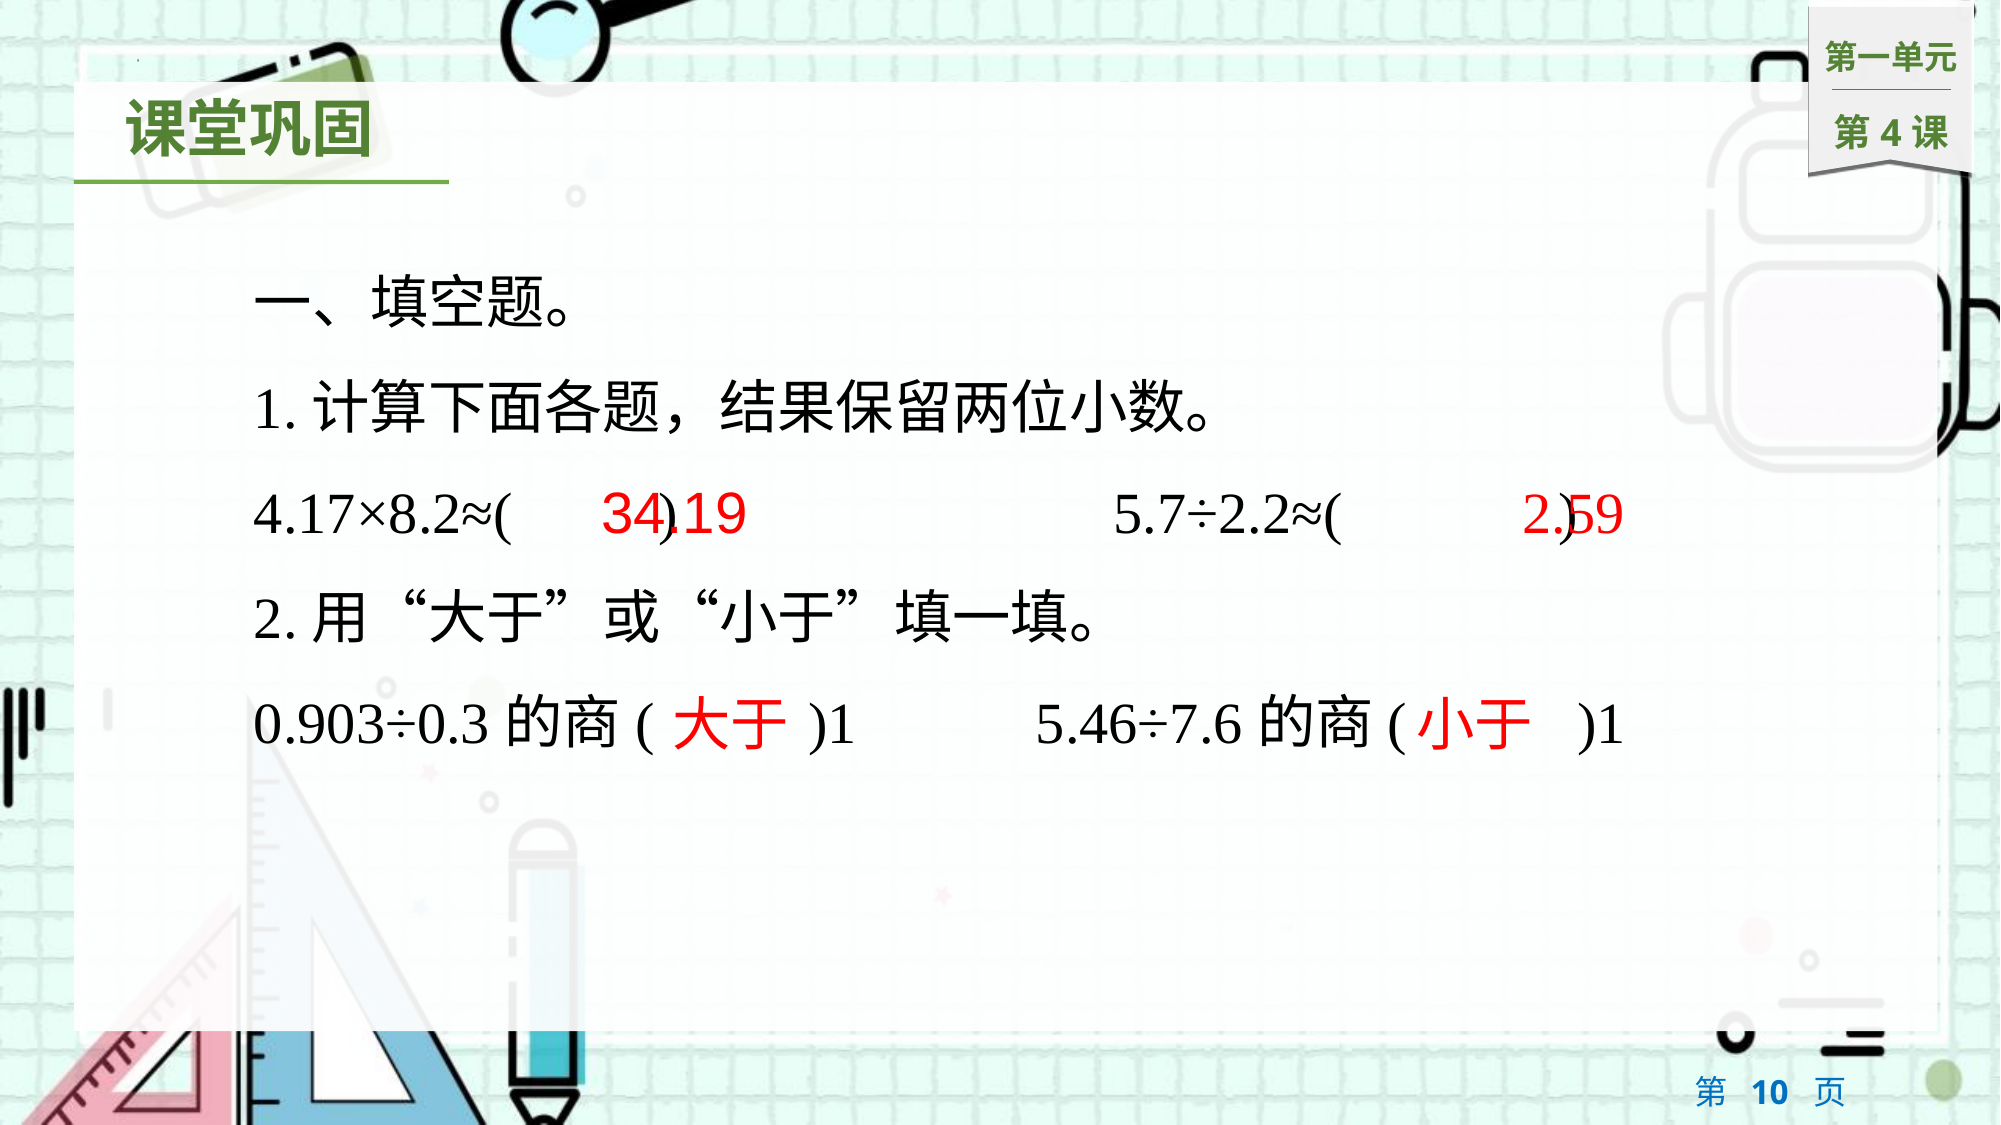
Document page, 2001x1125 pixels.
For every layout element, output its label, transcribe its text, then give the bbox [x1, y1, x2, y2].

list 34.19 [586, 432, 859, 538]
text_box 小于 [1401, 645, 1603, 751]
text_box 大于 [657, 645, 859, 751]
picture [0, 0, 2000, 1125]
picture [1938, 168, 1971, 176]
list 一、填空题。 1.计算下面各题，结果保留两位小数。 4.17×8.2≈( ) 5.7÷2.2≈( ) 2.用“大于”或“小于”填一填。 0.903÷0.3的商( )1 5.46÷7.6的商( )1 [121, 222, 1903, 985]
text_box 2.59 [1507, 432, 1756, 538]
